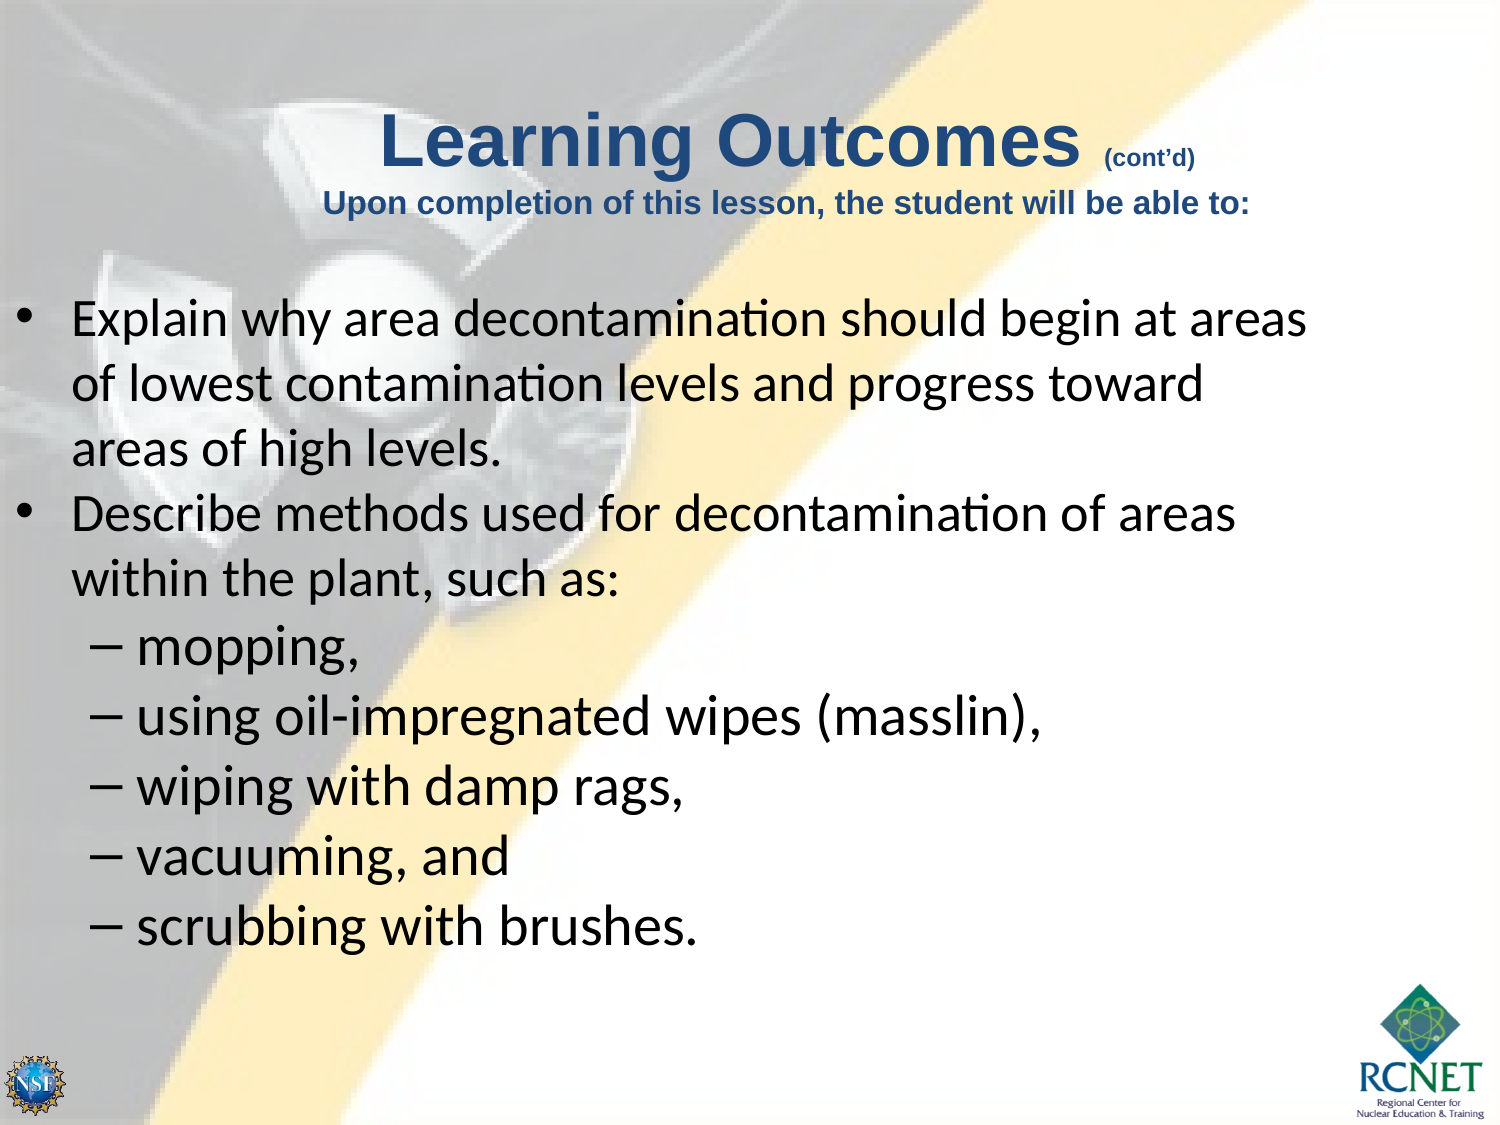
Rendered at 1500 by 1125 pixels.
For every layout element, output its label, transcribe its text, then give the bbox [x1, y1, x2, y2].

text_box Learning Outcomes (cont’d) Upon completion of this lesson, the student will be able to: [200, 62, 1375, 250]
picture [0, 1056, 75, 1116]
list Explain why area decontamination should begin at areas of lowest contamination levels and progress toward areas of high levels. Describe methods used for decontamination of areas within the plant, such as: mopping, using oil-impregnated wipes (masslin), wiping with damp rags, vacuuming, and scrubbing with brushes. [0, 275, 1350, 1013]
picture [1332, 977, 1500, 1125]
